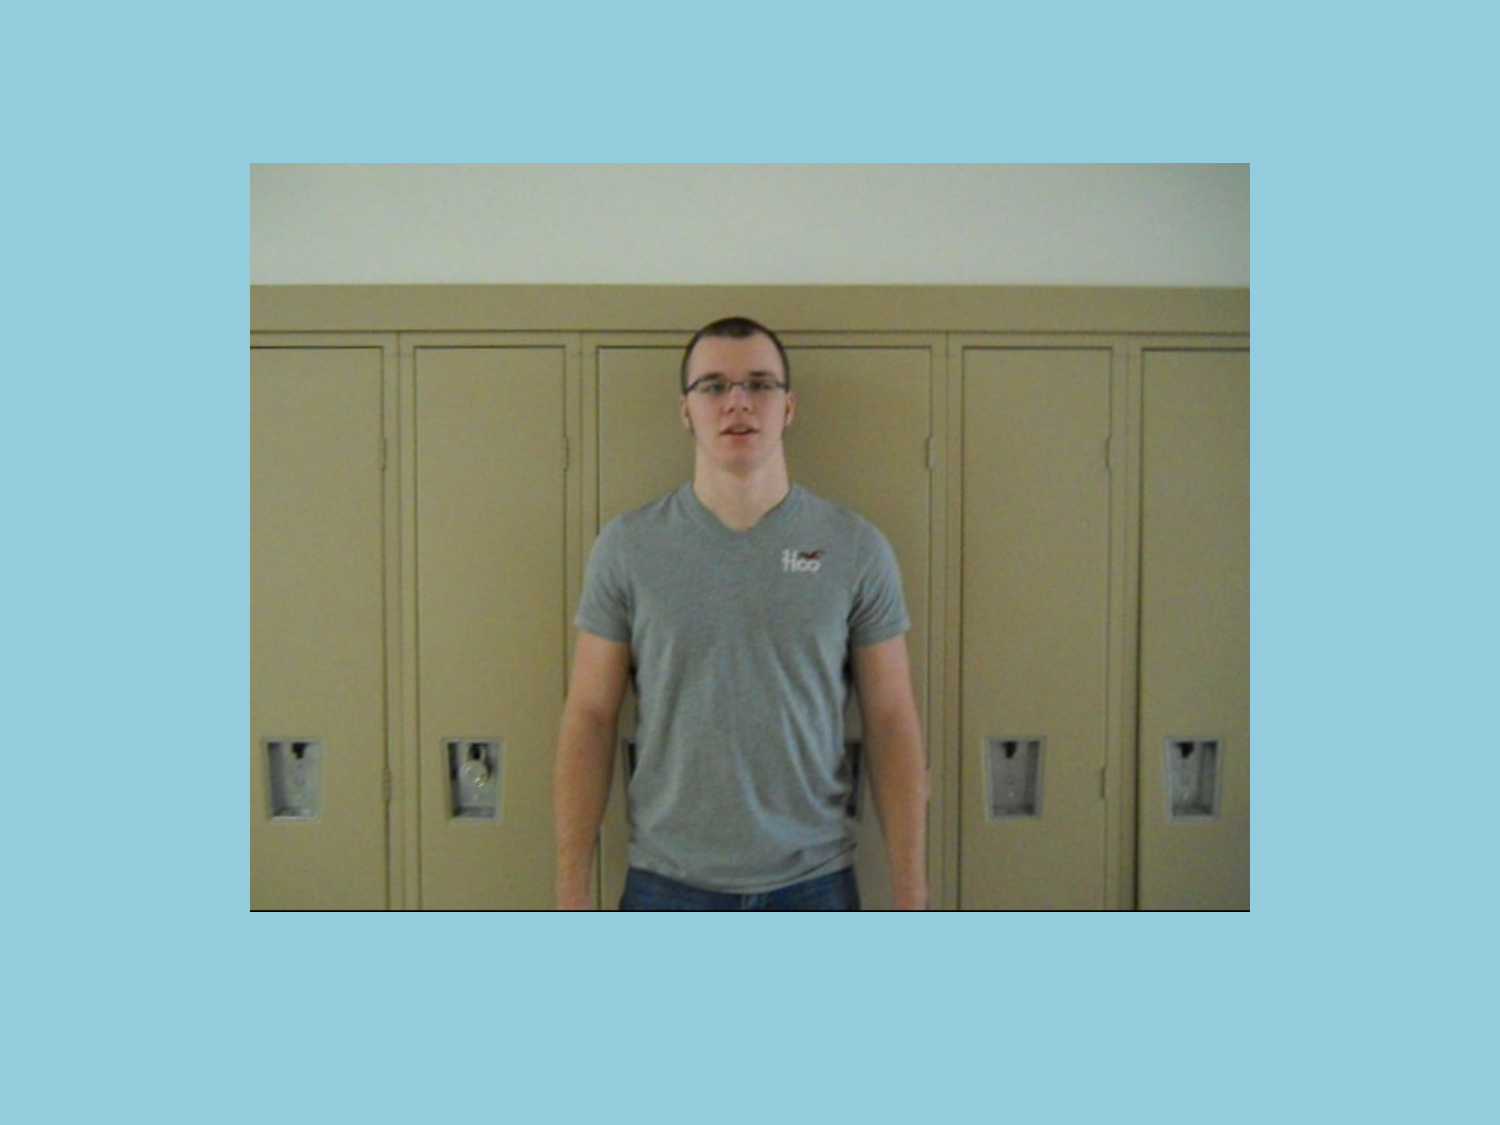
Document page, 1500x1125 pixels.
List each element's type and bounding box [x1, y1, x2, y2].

list [249, 162, 1251, 913]
